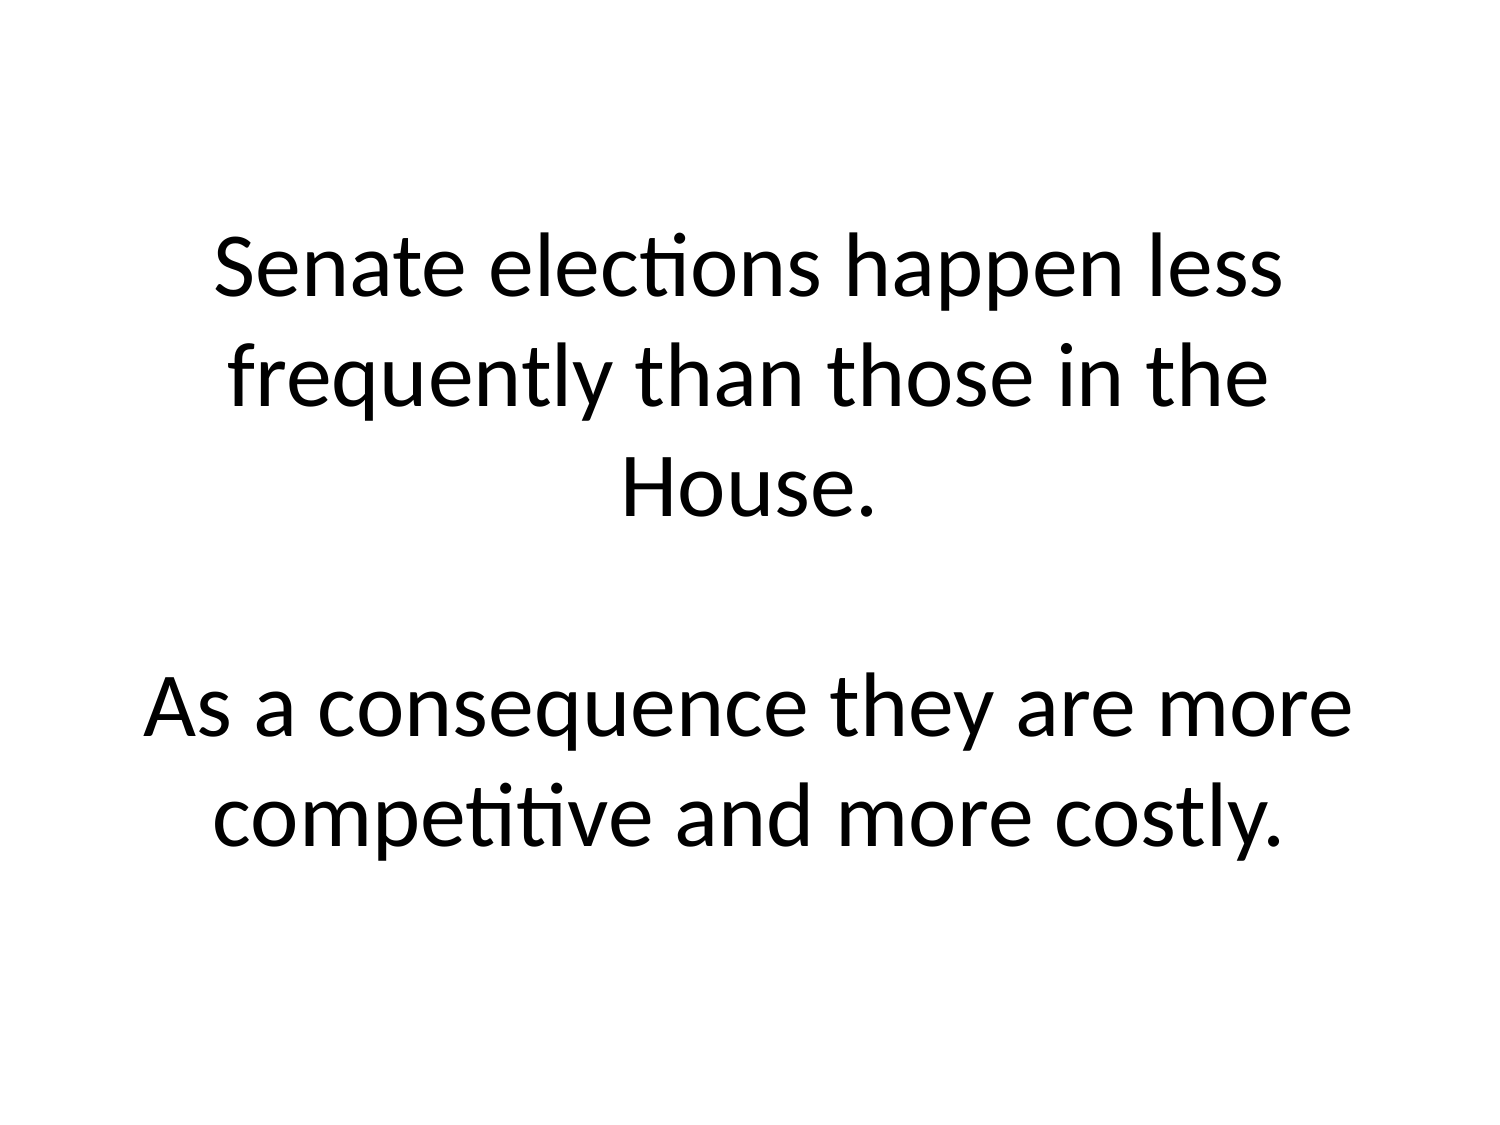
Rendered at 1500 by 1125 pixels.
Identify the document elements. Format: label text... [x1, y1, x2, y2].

title Senate elections happen less frequently than those in the House. As a consequence they are more competitive and more costly. [74, 44, 1426, 1026]
